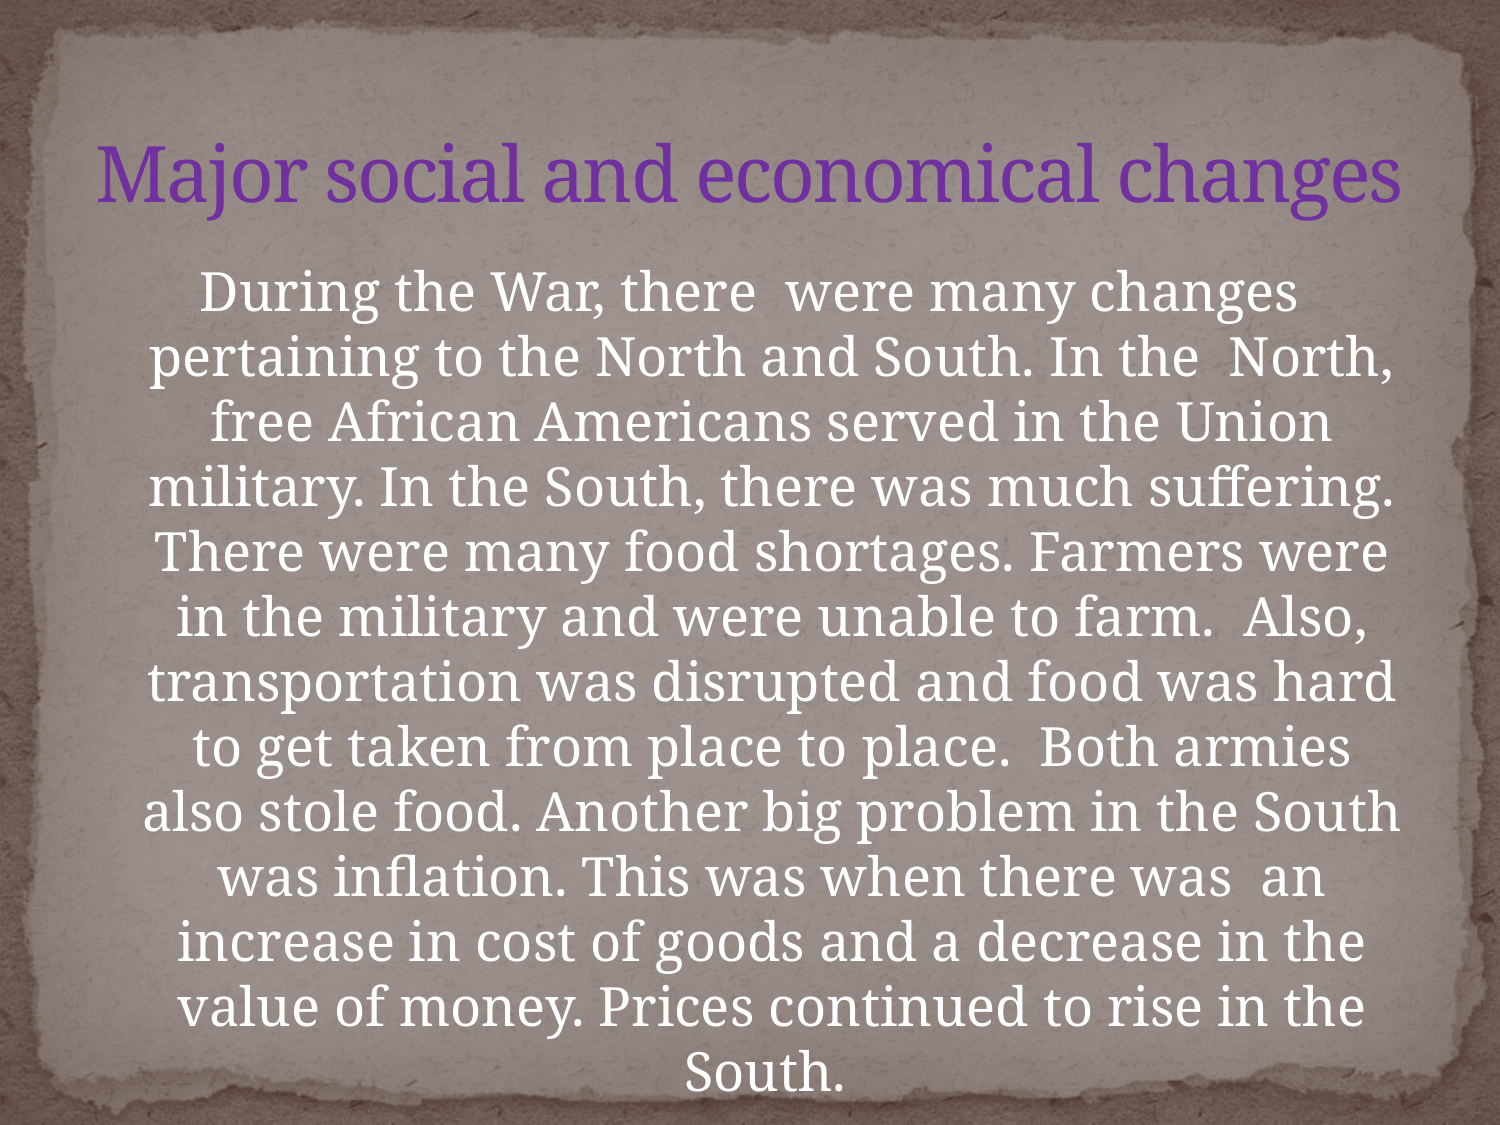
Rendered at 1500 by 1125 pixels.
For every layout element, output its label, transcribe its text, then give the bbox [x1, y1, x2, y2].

list During the War, there were many changes pertaining to the North and South. In the North, free African Americans served in the Union military. In the South, there was much suffering. There were many food shortages. Farmers were in the military and were unable to farm. Also, transportation was disrupted and food was hard to get taken from place to place. Both armies also stole food. Another big problem in the South was inflation. This was when there was an increase in cost of goods and a decrease in the value of money. Prices continued to rise in the South. [75, 249, 1425, 1000]
title Major social and economical changes [74, 24, 1425, 225]
